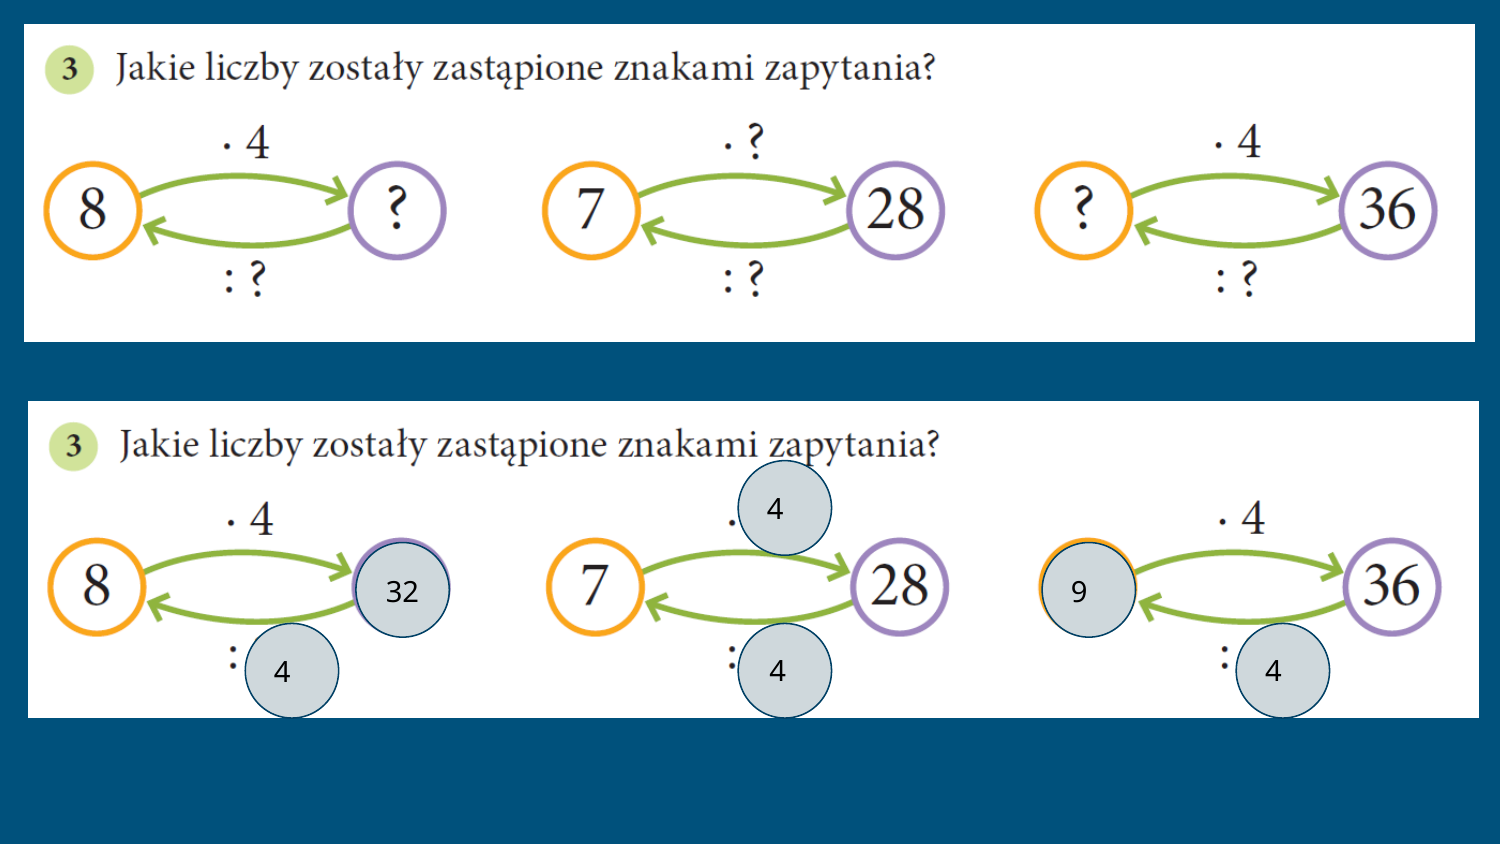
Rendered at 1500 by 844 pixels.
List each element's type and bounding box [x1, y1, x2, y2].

picture [29, 402, 1478, 718]
picture [25, 25, 1474, 341]
